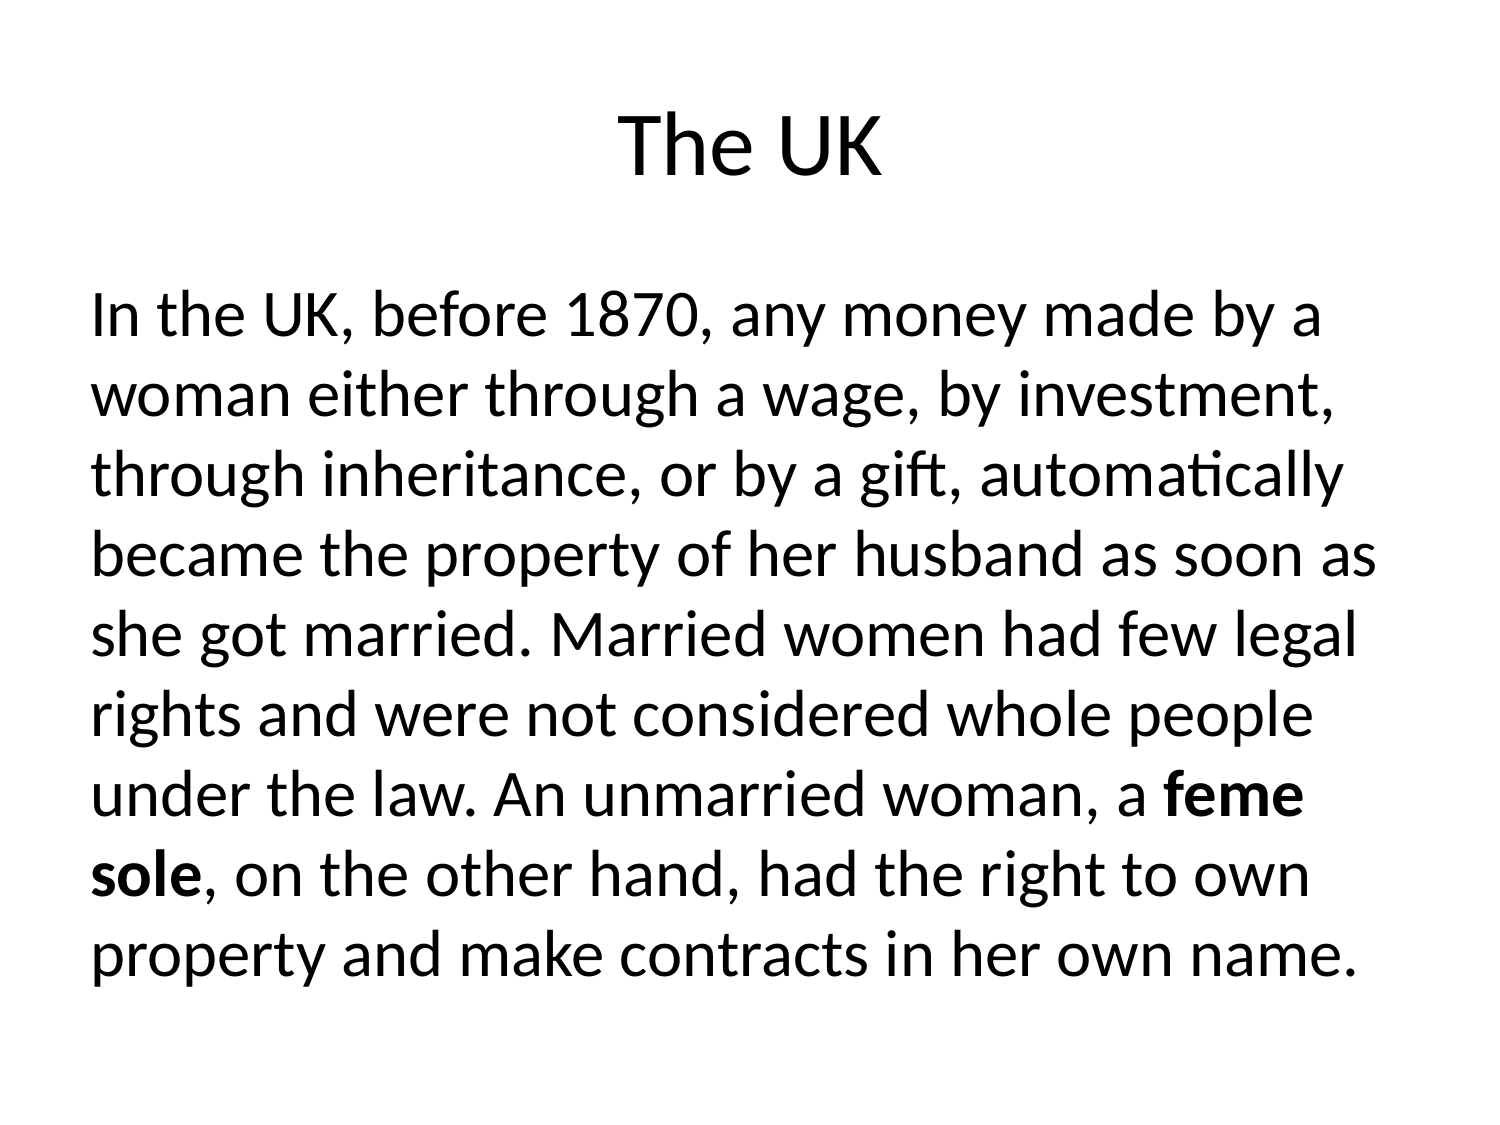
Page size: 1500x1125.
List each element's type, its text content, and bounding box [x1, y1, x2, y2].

list In the UK, before 1870, any money made by a woman either through a wage, by investment, through inheritance, or by a gift, automatically became the property of her husband as soon as she got married. Married women had few legal rights and were not considered whole people under the law. An unmarried woman, a feme sole, on the other hand, had the right to own property and make contracts in her own name. [75, 262, 1425, 1005]
title The UK [75, 45, 1425, 233]
